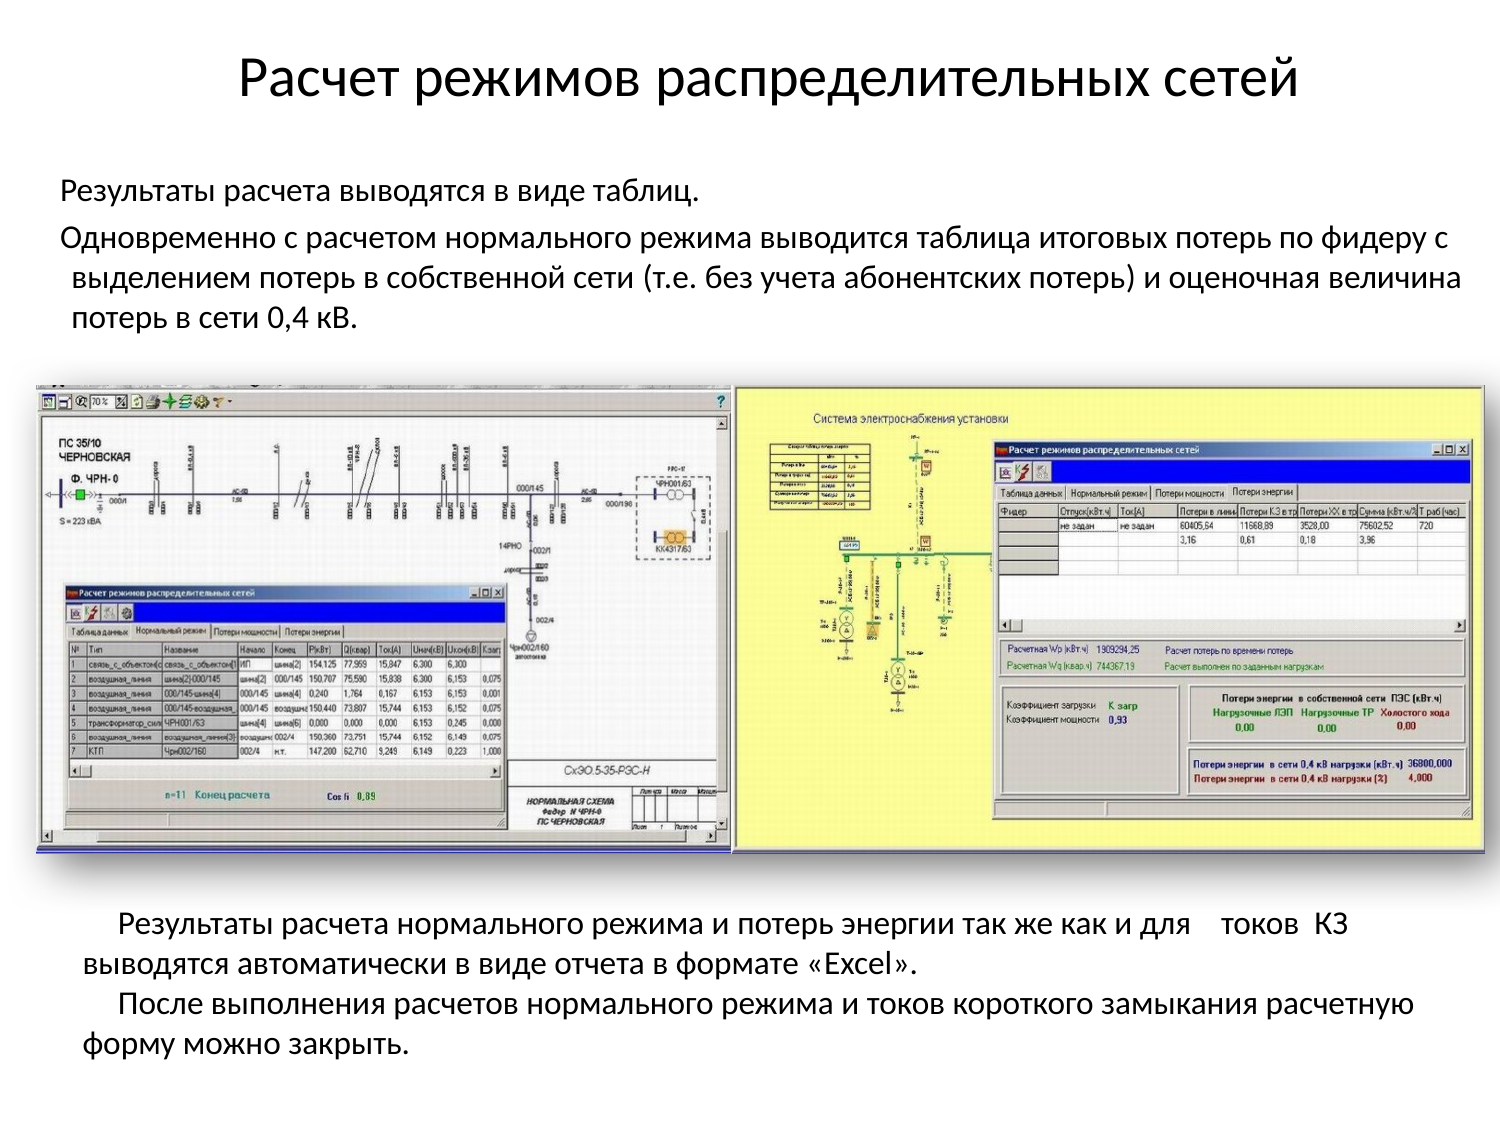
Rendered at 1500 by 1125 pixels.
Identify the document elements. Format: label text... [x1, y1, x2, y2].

text_box Расчет режимов распределительных сетей [223, 31, 1316, 116]
list Результаты расчета выводятся в виде таблиц. Одновременно с расчетом нормального режима выводится таблица итоговых потерь по фидеру с выделением потерь в собственной сети (т.е. без учета абонентских потерь) и оценочная величина потерь в сети 0,4 кВ. [0, 160, 1500, 1125]
picture [35, 385, 1485, 854]
text_box Результаты расчета нормального режима и потерь энергии так же как и для токов КЗ выводятся автоматически в виде отчета в формате «Excel». После выполнения расчетов нормального режима и токов короткого замыкания расчетную форму можно закрыть. [67, 893, 1454, 1069]
